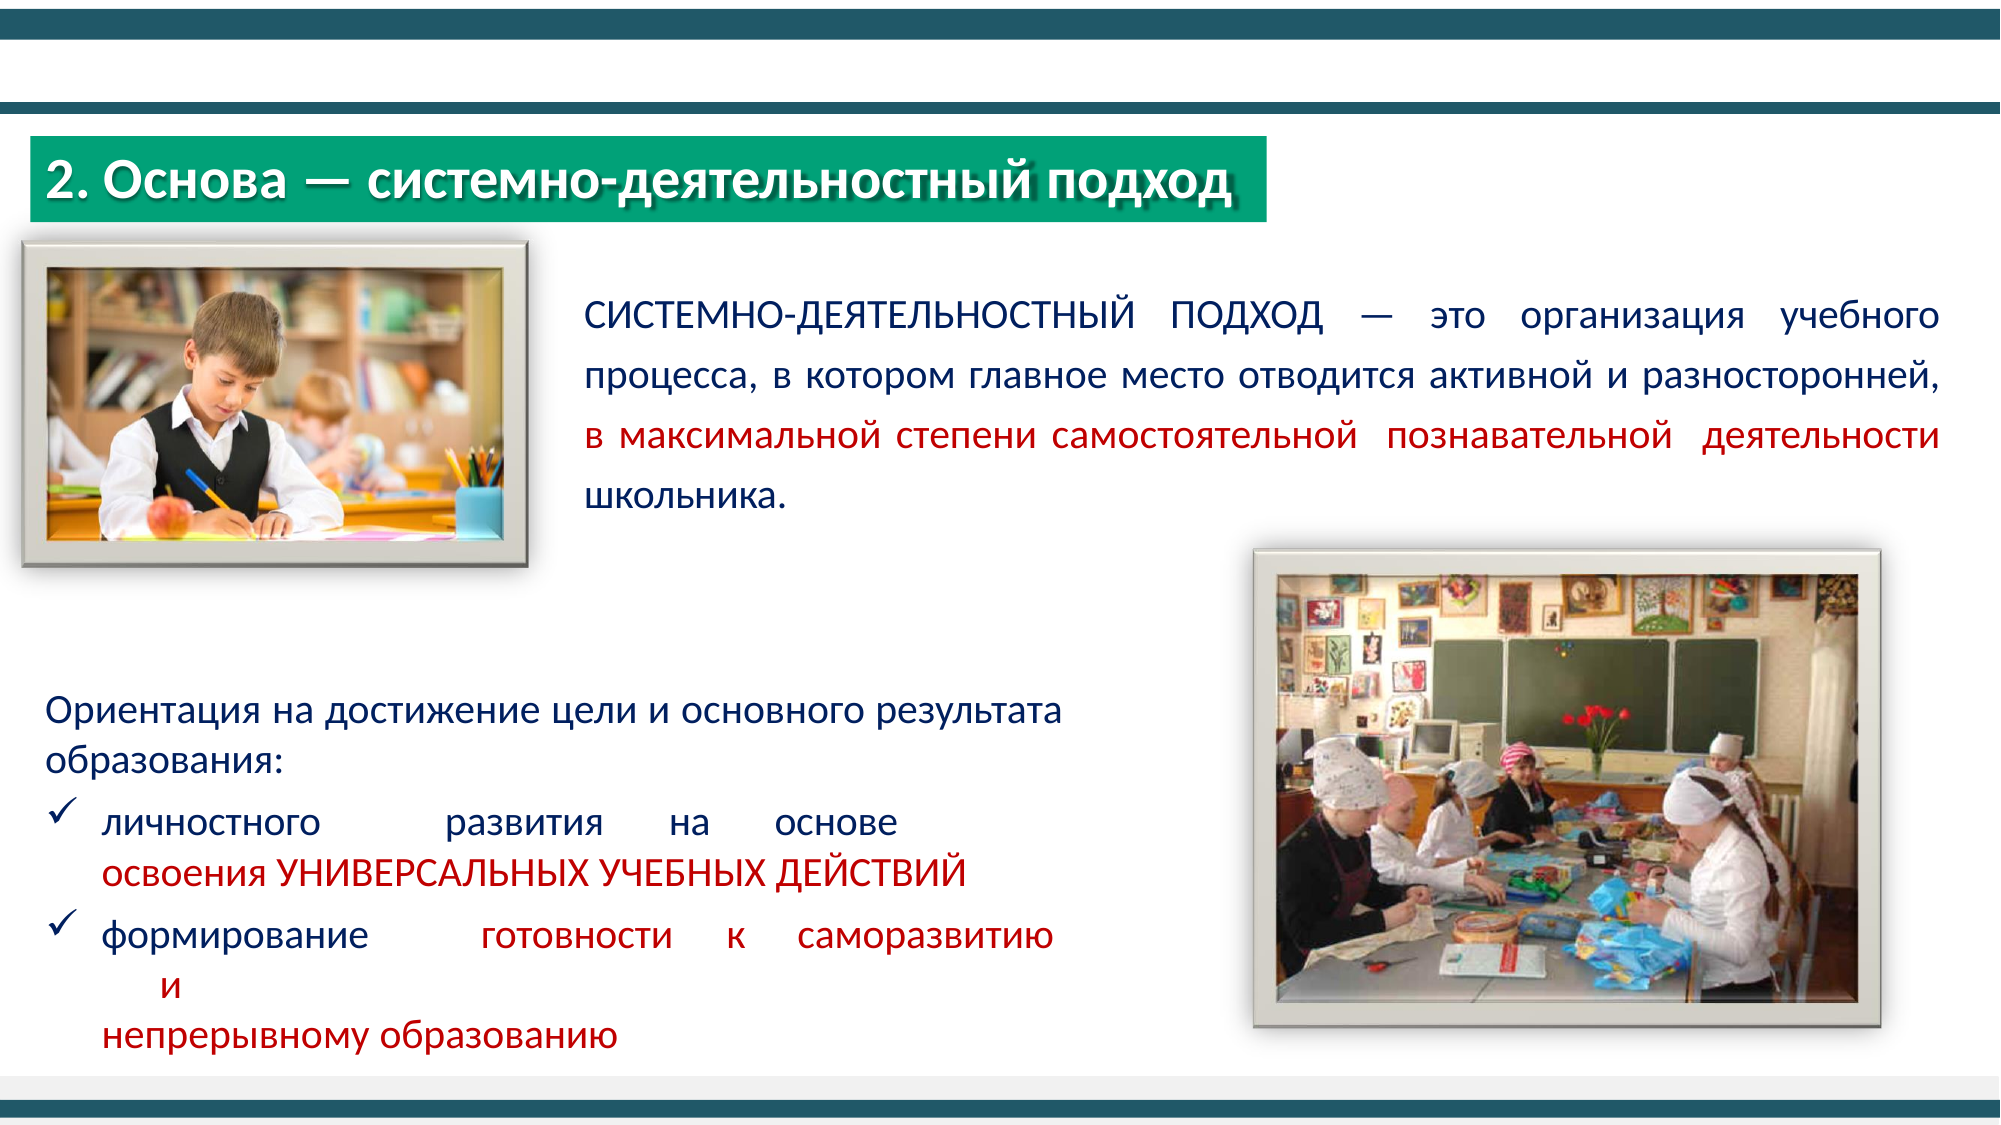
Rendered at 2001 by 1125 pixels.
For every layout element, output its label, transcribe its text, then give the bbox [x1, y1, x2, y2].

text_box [0, 101, 2000, 600]
picture [1220, 516, 1911, 1059]
text_box Ориентация на достижение цели и основного результата образования: личностного развития на основе освоения УНИВЕРСАЛЬНЫХ УЧЕБНЫХ ДЕЙСТВИЙ формирование готовности к саморазвитию и непрерывному образованию [43, 679, 1074, 1057]
text_box [1573, 36, 1861, 101]
